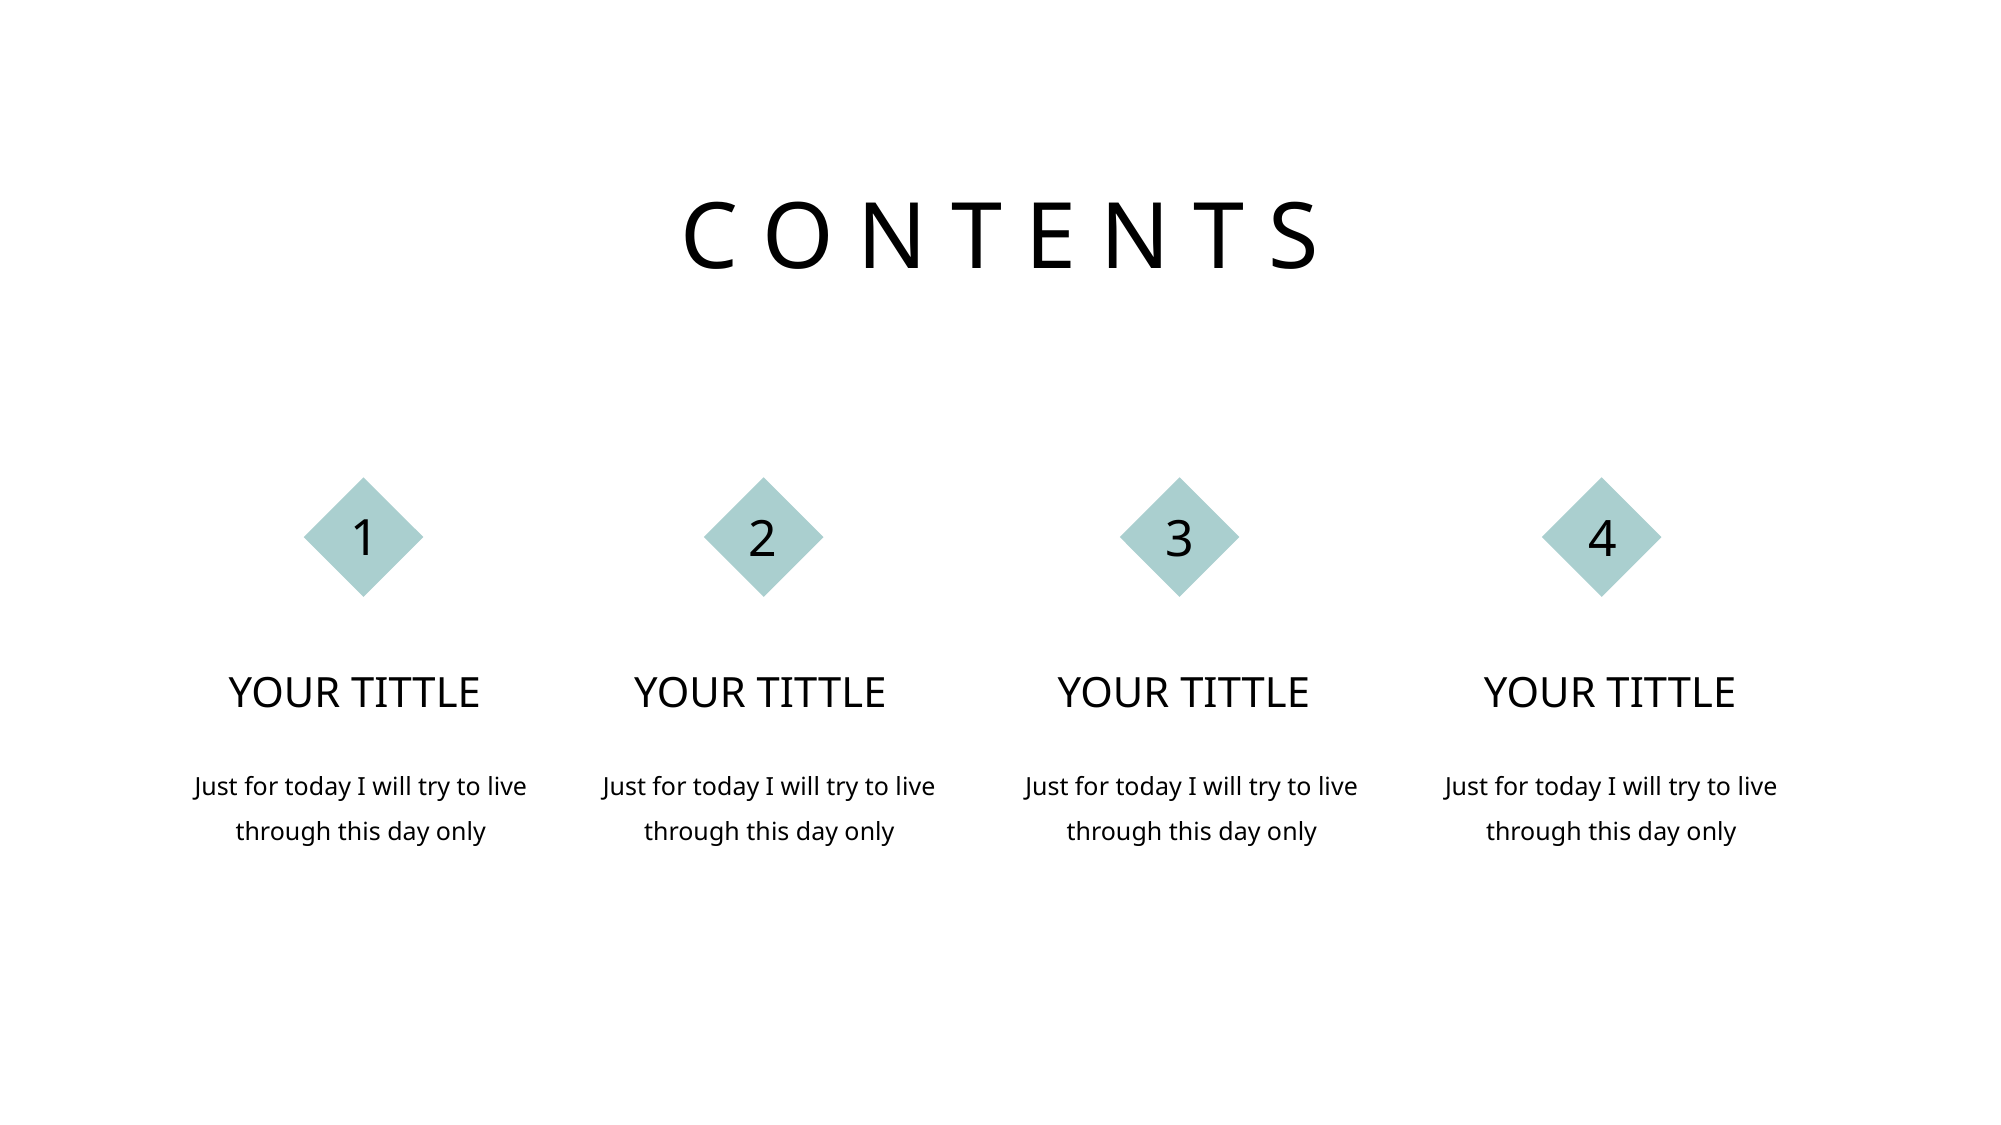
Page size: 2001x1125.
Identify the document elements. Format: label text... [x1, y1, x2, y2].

text_box [1578, 475, 1625, 499]
text_box [302, 506, 333, 568]
text_box YOUR TITTLE [1005, 658, 1363, 724]
text_box [1118, 507, 1148, 567]
text_box 1 [333, 498, 397, 573]
text_box [1155, 574, 1204, 599]
text_box [702, 508, 731, 566]
text_box [1156, 475, 1203, 499]
text_box [341, 475, 386, 498]
text_box C O N T E N T S [660, 169, 1340, 295]
text_box [795, 507, 825, 568]
text_box [1212, 508, 1241, 566]
text_box YOUR TITTLE [174, 658, 536, 724]
text_box [739, 574, 789, 599]
text_box Just for today I will try to live through this day only [1404, 747, 1819, 853]
text_box [1634, 508, 1663, 566]
text_box Just for today I will try to live through this day only [562, 747, 977, 853]
text_box 2 [731, 499, 795, 574]
text_box [1540, 507, 1570, 567]
text_box [1577, 574, 1626, 599]
text_box [397, 509, 425, 565]
text_box 4 [1570, 499, 1634, 574]
text_box [740, 475, 787, 499]
text_box 3 [1148, 499, 1212, 574]
text_box YOUR TITTLE [582, 658, 939, 724]
text_box Just for today I will try to live through this day only [985, 747, 1399, 853]
text_box YOUR TITTLE [1424, 658, 1796, 724]
text_box Just for today I will try to live through this day only [154, 747, 562, 853]
text_box [338, 573, 389, 599]
